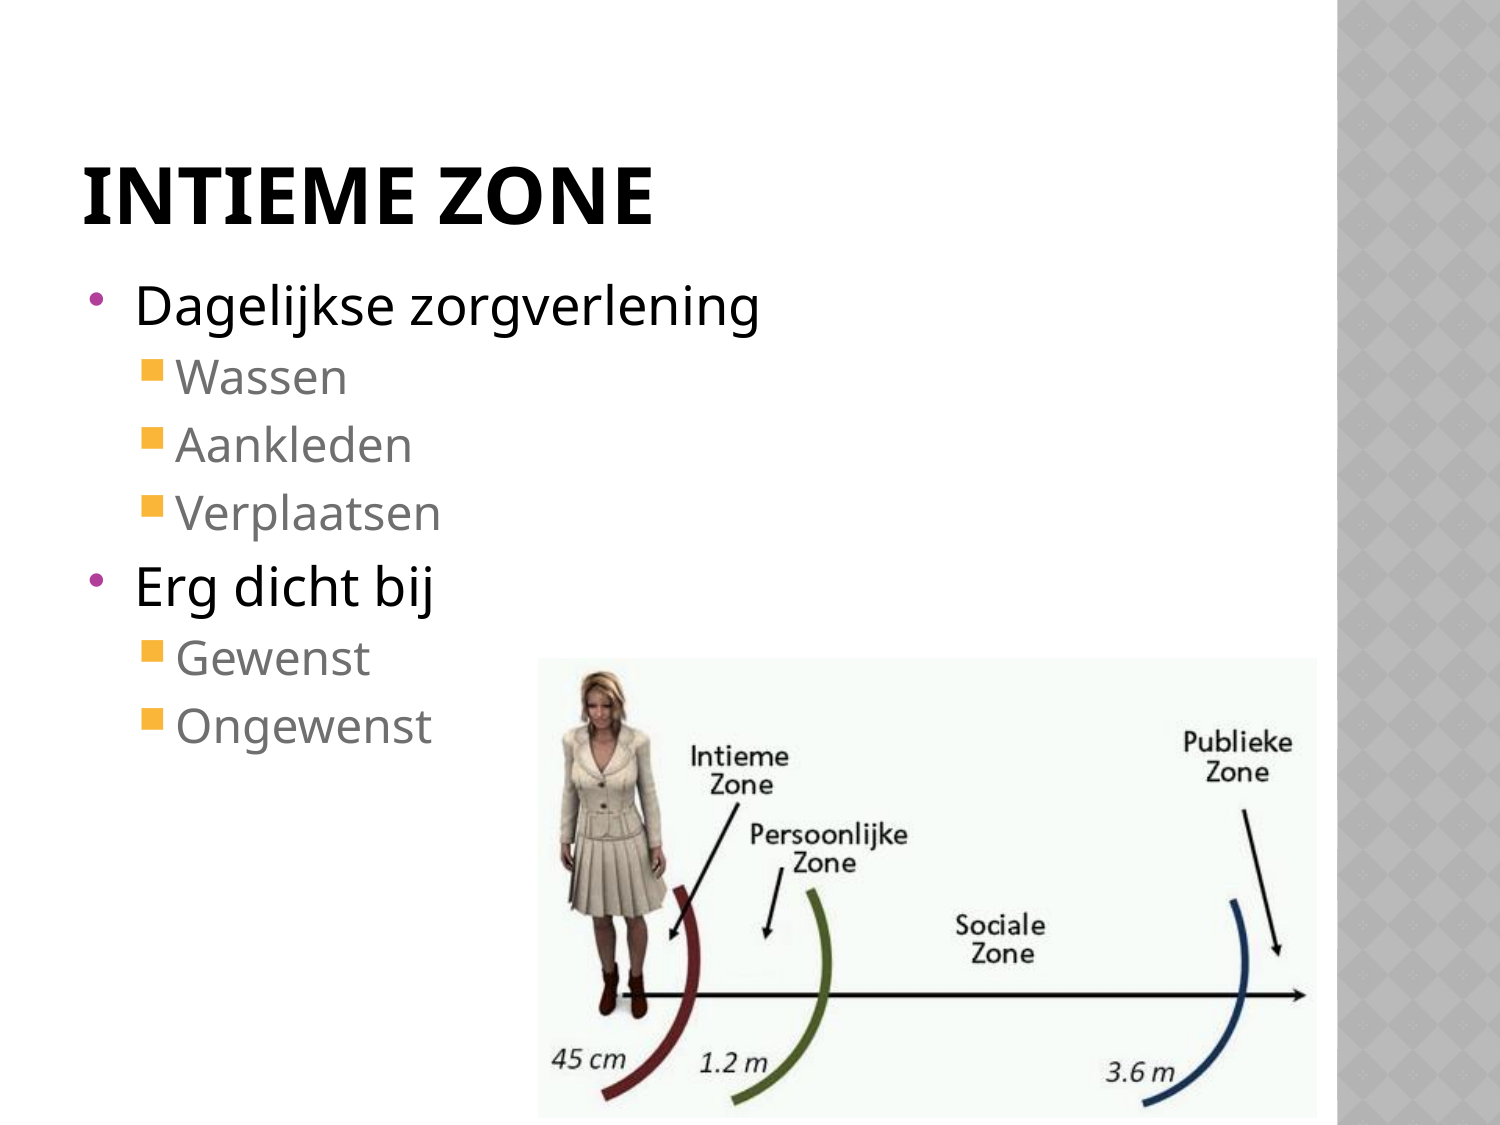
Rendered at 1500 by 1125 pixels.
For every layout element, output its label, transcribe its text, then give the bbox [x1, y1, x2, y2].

title Intieme zone [75, 52, 1263, 240]
list Dagelijkse zorgverlening Wassen Aankleden Verplaatsen Erg dicht bij Gewenst Ongewenst [75, 264, 1263, 1059]
picture [538, 657, 1318, 1119]
